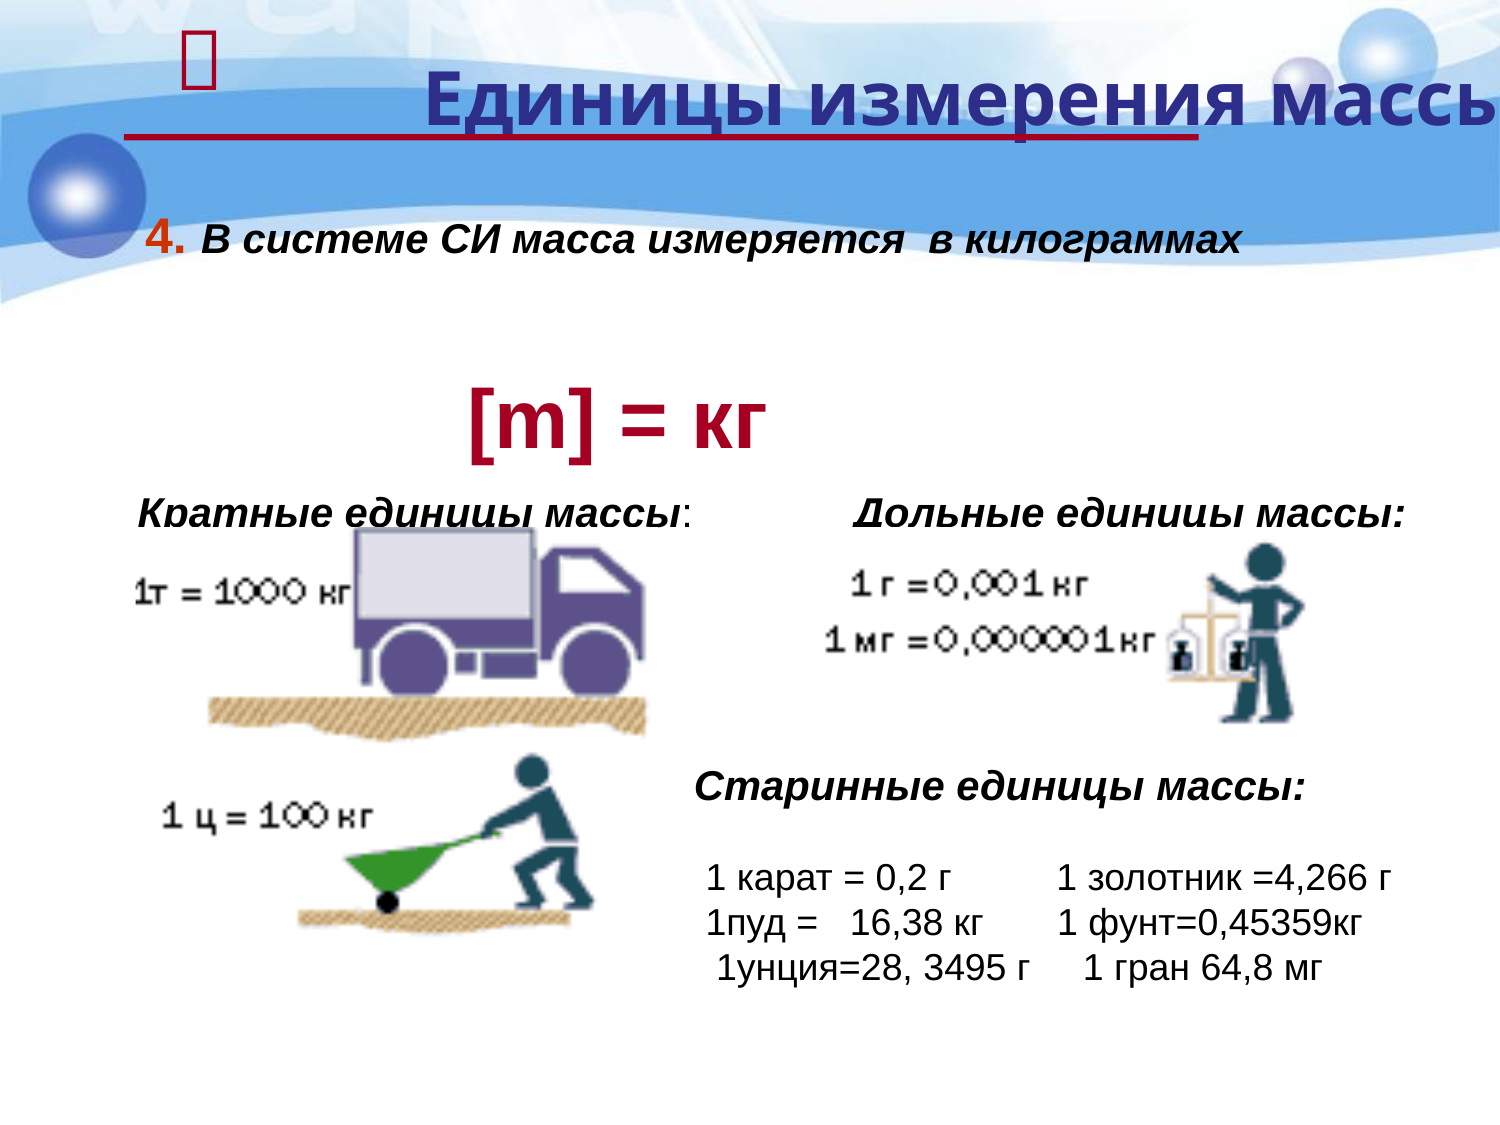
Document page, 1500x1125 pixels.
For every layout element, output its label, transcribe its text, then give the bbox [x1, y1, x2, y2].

picture [0, 0, 1500, 1125]
text_box Старинные единицы массы: [679, 751, 1412, 817]
text_box Единицы измерения массы [407, 54, 1223, 138]
text_box 4. В системе СИ масса измеряется в килограммах [m] = кг Кратные единицы массы: Дольные единицы массы: [88, 196, 1447, 615]
text_box  [159, 0, 325, 115]
text_box 1 карат = 0,2 г 1 золотник =4,266 г 1пуд = 16,38 кг 1 фунт=0,45359кг 1унция=28, 3495 г 1 гран 64,8 мг [690, 846, 1412, 996]
